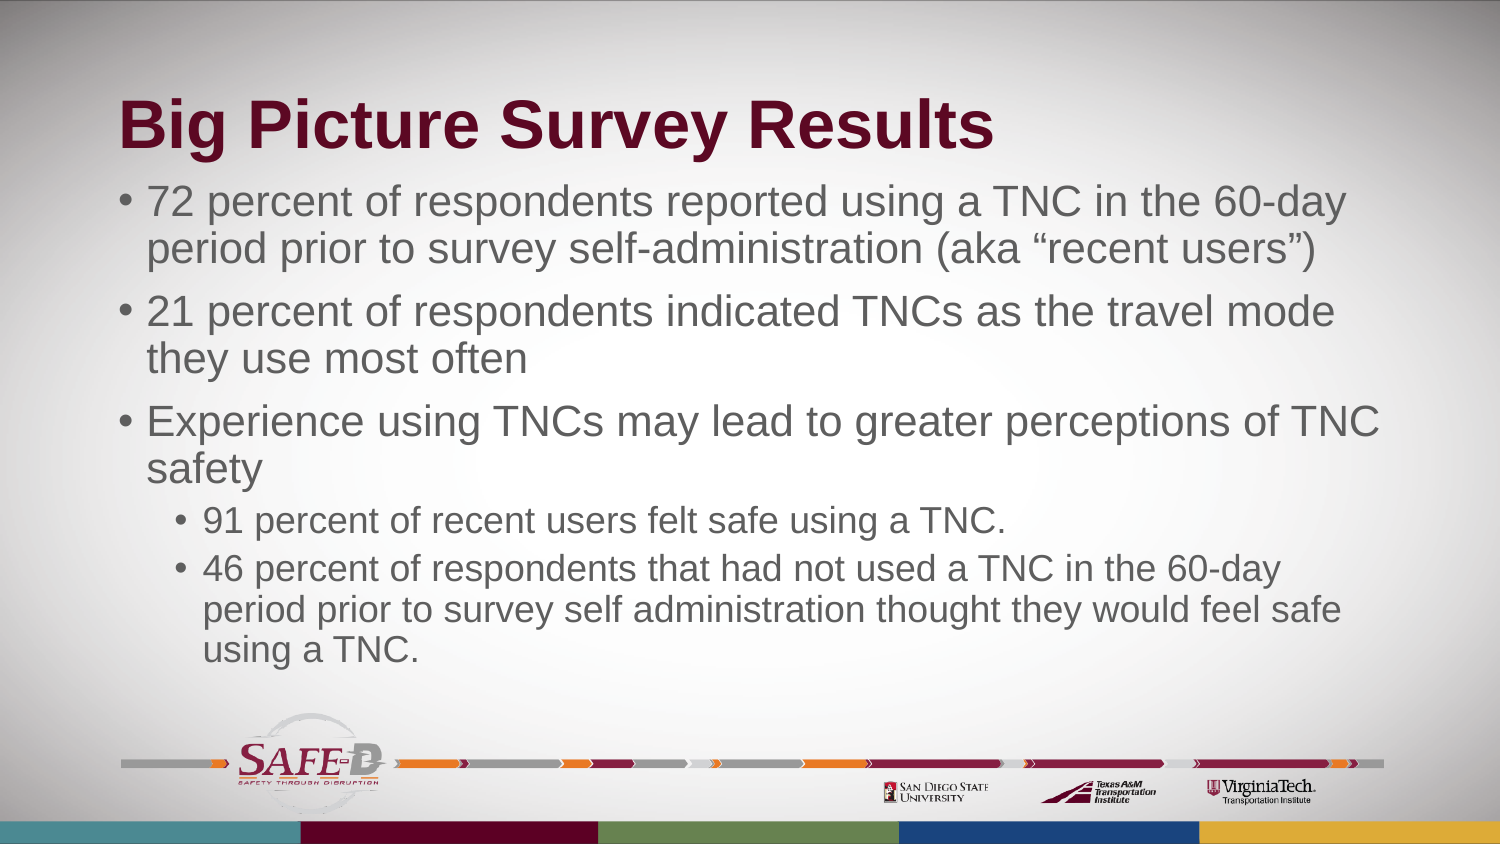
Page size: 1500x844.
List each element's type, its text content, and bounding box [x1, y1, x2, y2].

list 72 percent of respondents reported using a TNC in the 60-day period prior to survey self-administration (aka “recent users”) 21 percent of respondents indicated TNCs as the travel mode they use most often Experience using TNCs may lead to greater perceptions of TNC safety 91 percent of recent users felt safe using a TNC. 46 percent of respondents that had not used a TNC in the 60-day period prior to survey self administration thought they would feel safe using a TNC. [103, 171, 1397, 760]
picture [0, 0, 1500, 821]
title Big Picture Survey Results [103, 44, 1397, 171]
